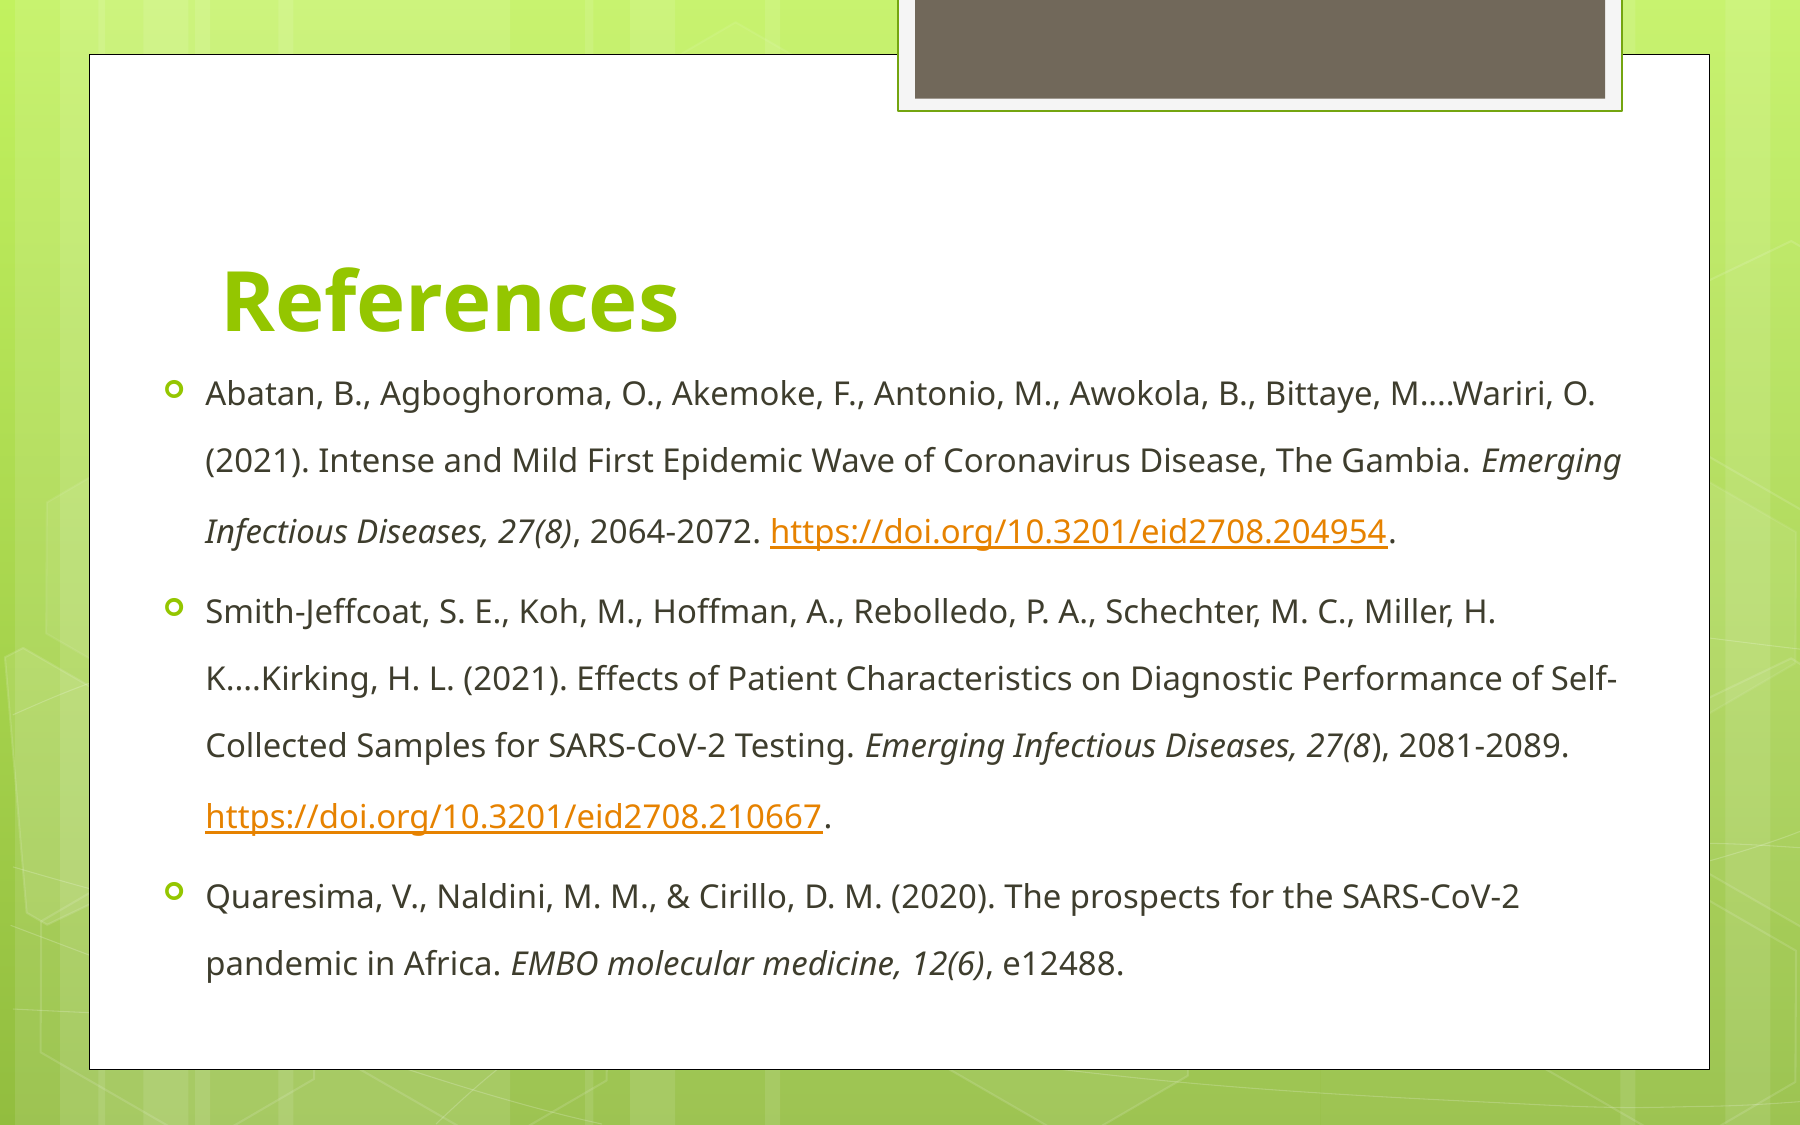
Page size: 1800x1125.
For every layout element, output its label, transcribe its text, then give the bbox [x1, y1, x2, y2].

title References [205, 168, 1589, 337]
list Abatan, B., Agboghoroma, O., Akemoke, F., Antonio, M., Awokola, B., Bittaye, M....Wariri, O. (2021). Intense and Mild First Epidemic Wave of Coronavirus Disease, The Gambia. Emerging Infectious Diseases, 27(8), 2064-2072. https://doi.org/10.3201/eid2708.204954. Smith-Jeffcoat, S. E., Koh, M., Hoffman, A., Rebolledo, P. A., Schechter, M. C., Miller, H. K....Kirking, H. L. (2021). Effects of Patient Characteristics on Diagnostic Performance of Self-Collected Samples for SARS-CoV-2 Testing. Emerging Infectious Diseases, 27(8), 2081-2089. https://doi.org/10.3201/eid2708.210667. Quaresima, V., Naldini, M. M., & Cirillo, D. M. (2020). The prospects for the SARS‐CoV‐2 pandemic in Africa. EMBO molecular medicine, 12(6), e12488. [137, 337, 1663, 1063]
